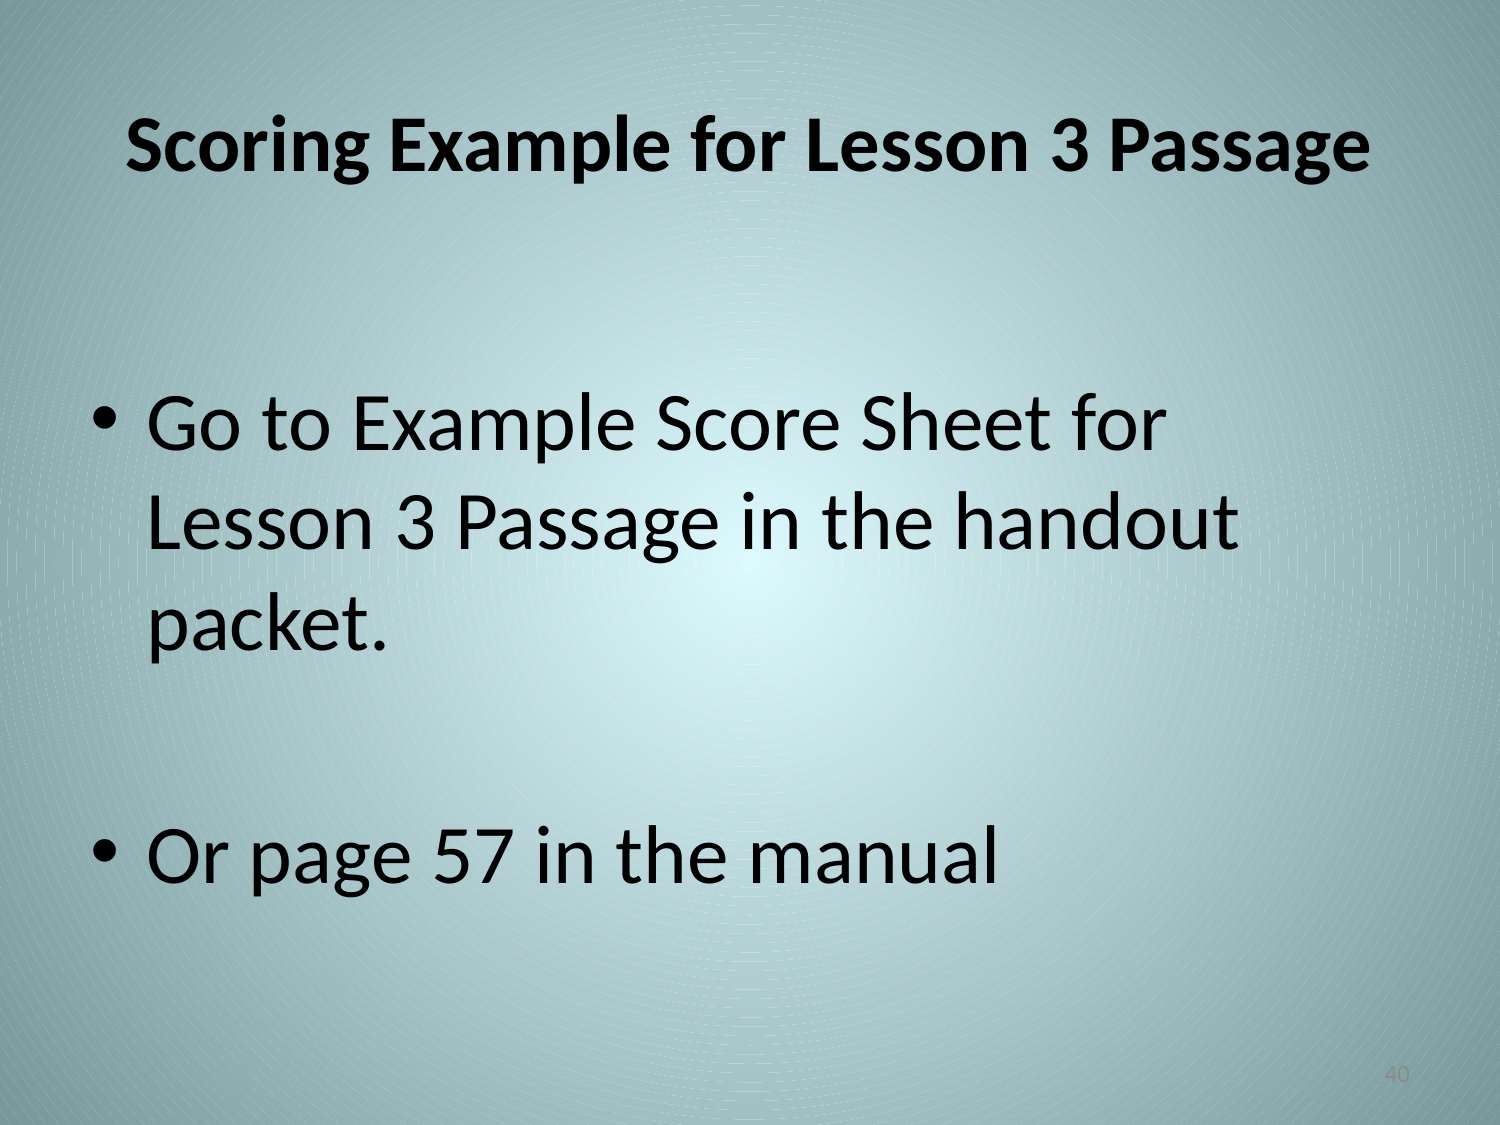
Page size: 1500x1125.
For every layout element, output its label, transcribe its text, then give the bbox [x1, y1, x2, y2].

title Scoring Example for Lesson 3 Passage [75, 45, 1425, 233]
slide_number 40 [1074, 1042, 1425, 1103]
list Go to Example Score Sheet for Lesson 3 Passage in the handout packet. Or page 57 in the manual [75, 262, 1425, 1005]
